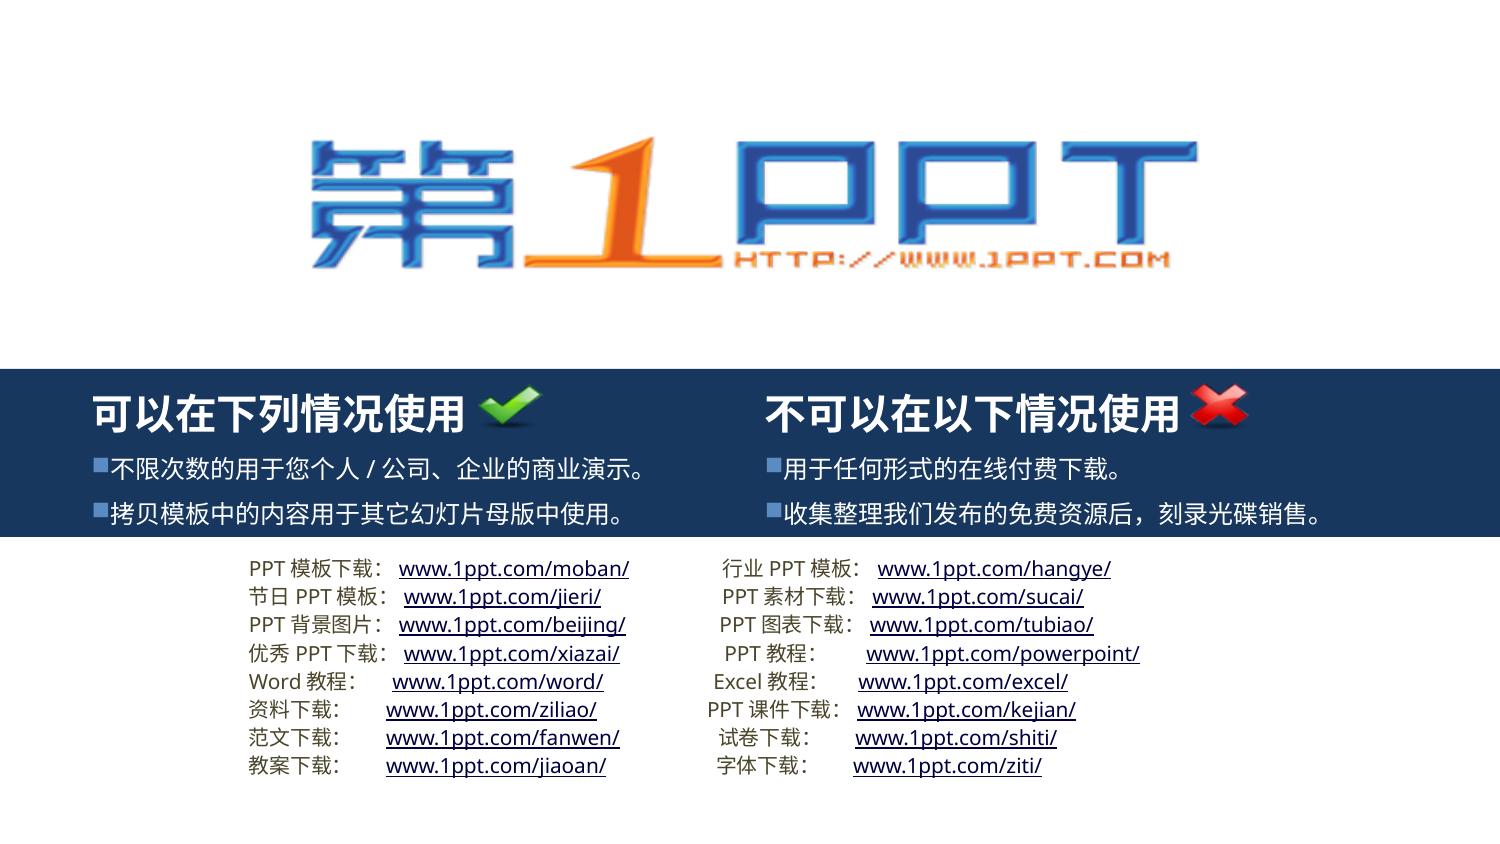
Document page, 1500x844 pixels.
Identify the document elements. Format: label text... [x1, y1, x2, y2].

text_box 可以在下列情况使用 不限次数的用于您个人/公司、企业的商业演示。 拷贝模板中的内容用于其它幻灯片母版中使用。 [76, 381, 750, 581]
picture [134, 38, 1400, 369]
text_box [1252, 368, 1500, 537]
picture [477, 380, 544, 430]
text_box [0, 368, 477, 537]
picture [1186, 380, 1252, 430]
text_box PPT模板下载：www.1ppt.com/moban/ 行业PPT模板：www.1ppt.com/hangye/ 节日PPT模板：www.1ppt.com/jieri/ PPT素材下载：www.1ppt.com/sucai/ PPT背景图片：www.1ppt.com/beijing/ PPT图表下载：www.1ppt.com/tubiao/ 优秀PPT下载：www.1ppt.com/xiazai/ PPT教程： www.1ppt.com/powerpoint/ Word教程： www.1ppt.com/word/ Excel教程： www.1ppt.com/excel/ 资料下载： www.1ppt.com/ziliao/ PPT课件下载：www.1ppt.com/kejian/ 范文下载： www.1ppt.com/fanwen/ 试卷下载： www.1ppt.com/shiti/ 教案下载： www.1ppt.com/jiaoan/ 字体下载： www.1ppt.com/ziti/ [236, 588, 1299, 748]
text_box 不可以在以下情况使用 用于任何形式的在线付费下载。 收集整理我们发布的免费资源后，刻录光碟销售。 [750, 381, 1424, 572]
